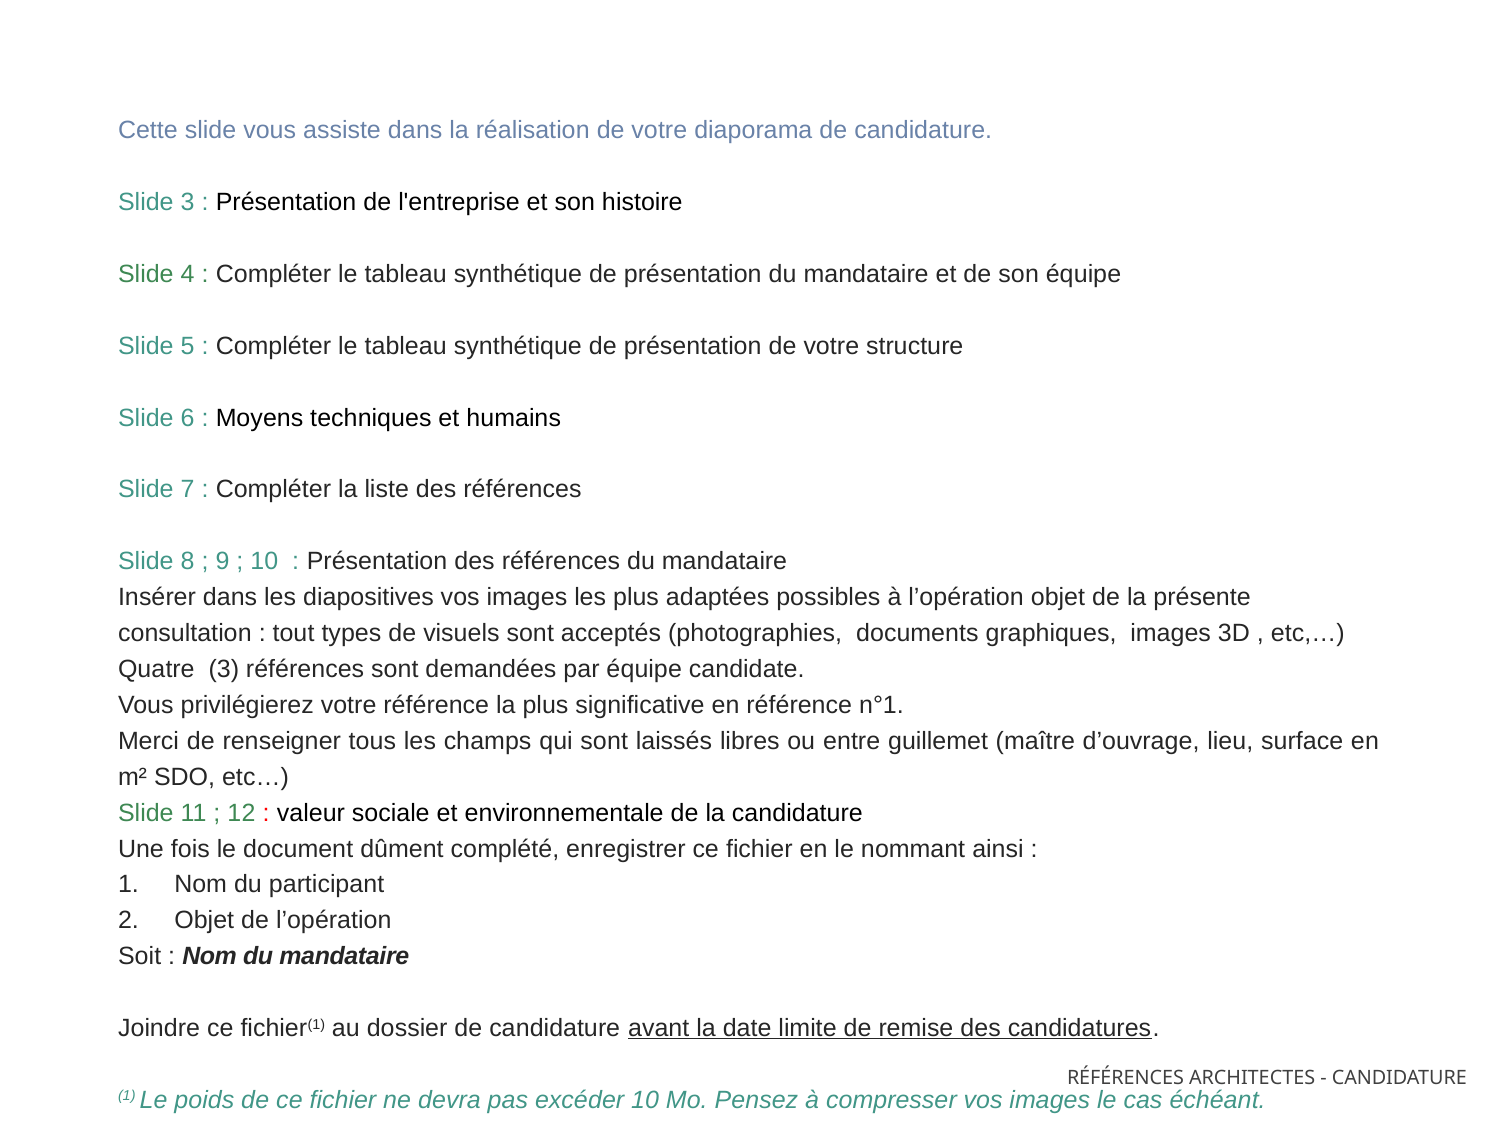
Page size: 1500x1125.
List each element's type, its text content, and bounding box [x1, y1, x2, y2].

footer Références architectes - Candidature [441, 1046, 1483, 1107]
list Cette slide vous assiste dans la réalisation de votre diaporama de candidature. Slide 3 : Présentation de l'entreprise et son histoire Slide 4 : Compléter le tableau synthétique de présentation du mandataire et de son équipe Slide 5 : Compléter le tableau synthétique de présentation de votre structure Slide 6 : Moyens techniques et humains Slide 7 : Compléter la liste des références Slide 8 ; 9 ; 10 : Présentation des références du mandataire Insérer dans les diapositives vos images les plus adaptées possibles à l’opération objet de la présente consultation : tout types de visuels sont acceptés (photographies, documents graphiques, images 3D , etc,…) Quatre (3) références sont demandées par équipe candidate. Vous privilégierez votre référence la plus significative en référence n°1. Merci de renseigner tous les champs qui sont laissés libres ou entre guillemet (maître d’ouvrage, lieu, surface en m² SDO, etc…) Slide 11 ; 12 : valeur sociale et environnementale de la candidature Une fois le document dûment complété, enregistrer ce fichier en le nommant ainsi : Nom du participant Objet de l’opération Soit : Nom du mandataire Joindre ce fichier(1) au dossier de candidature avant la date limite de remise des candidatures. (1) Le poids de ce fichier ne devra pas excéder 10 Mo. Pensez à compresser vos images le cas échéant. [103, 100, 1397, 965]
